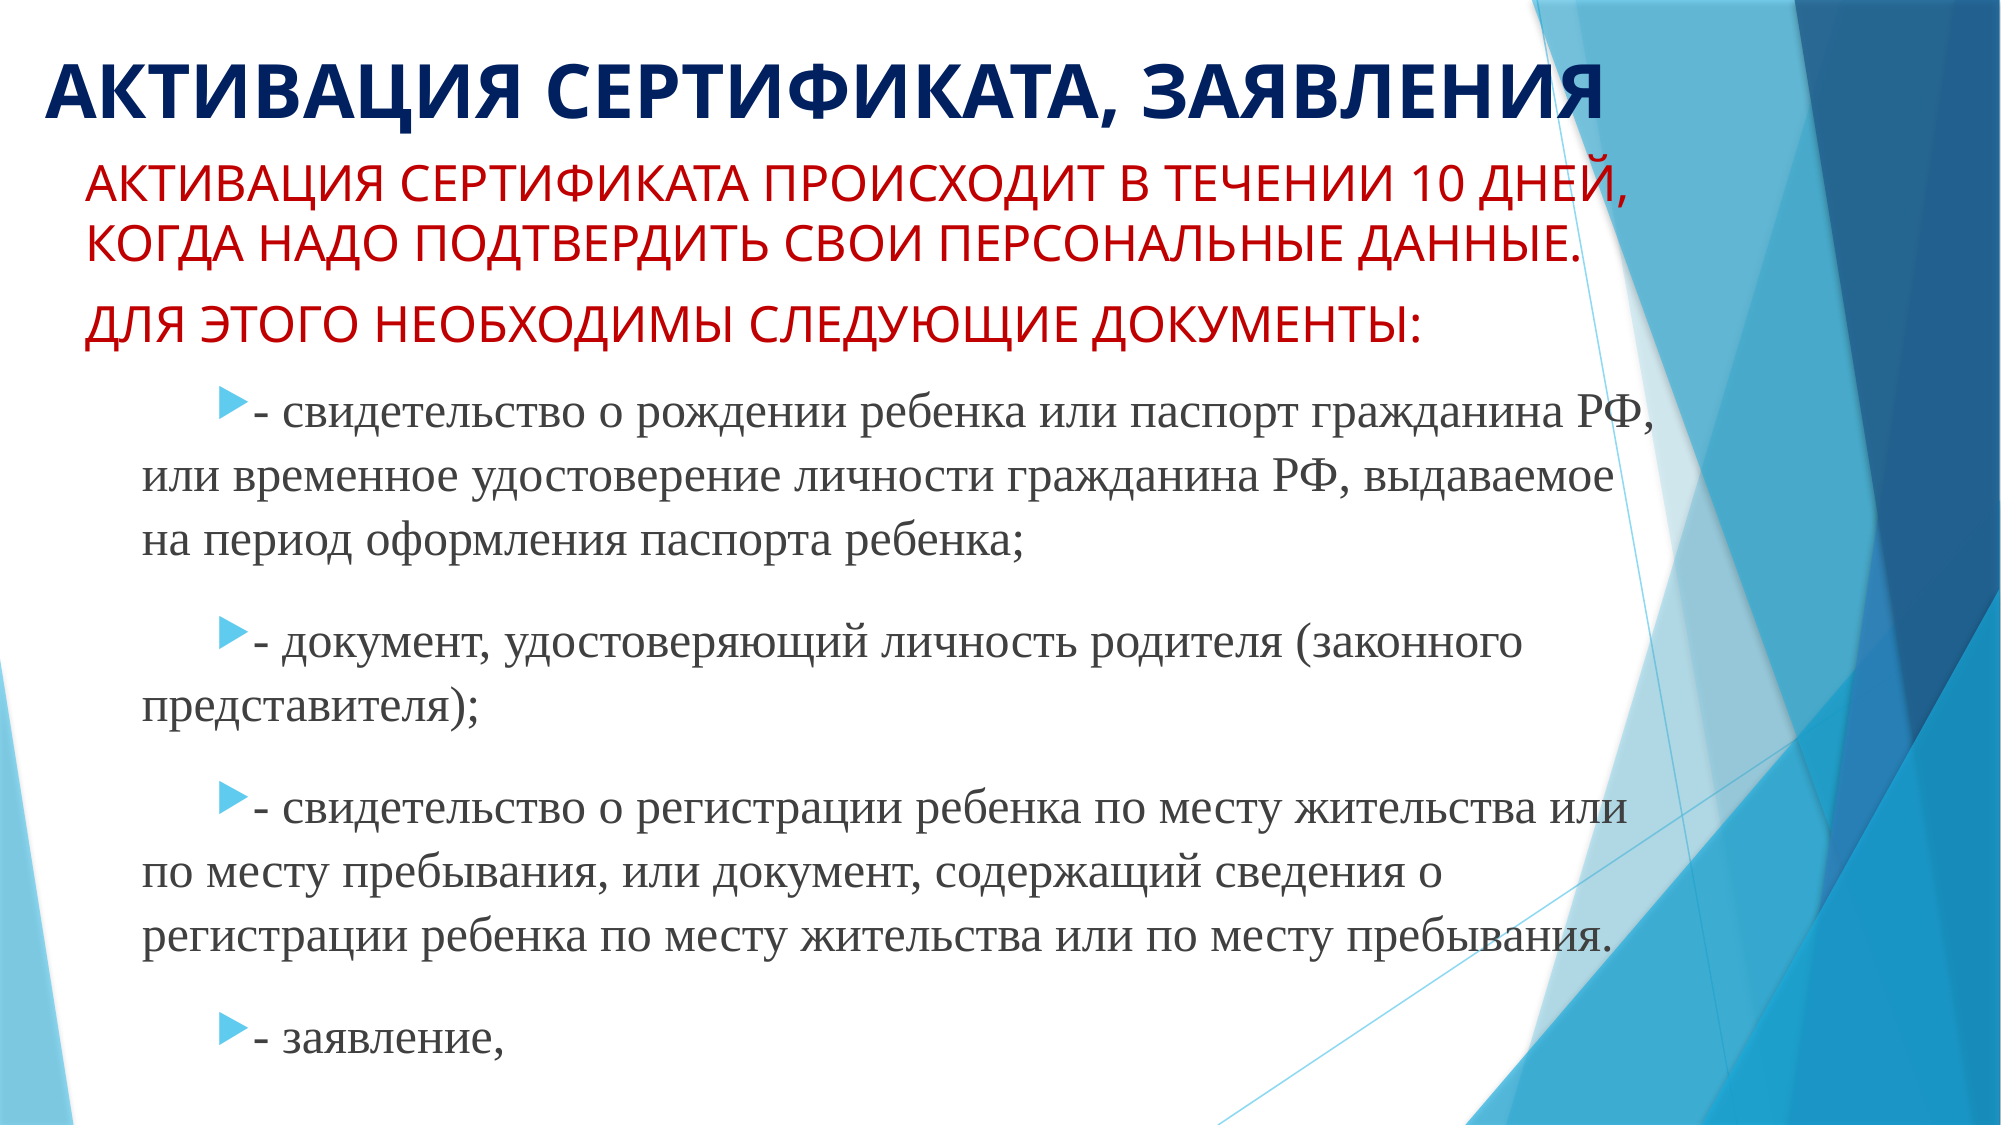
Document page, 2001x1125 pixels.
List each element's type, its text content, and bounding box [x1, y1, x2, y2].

title АКТИВАЦИЯ СЕРТИФИКАТА, ЗАЯВЛЕНИЯ [30, 35, 1717, 253]
list АКТИВАЦИЯ СЕРТИФИКАТА ПРОИСХОДИТ В ТЕЧЕНИИ 10 ДНЕЙ, КОГДА НАДО ПОДТВЕРДИТЬ СВОИ ПЕРСОНАЛЬНЫЕ ДАННЫЕ. ДЛЯ ЭТОГО НЕОБХОДИМЫ СЛЕДУЮЩИЕ ДОКУМЕНТЫ: - свидетельство о рождении ребенка или паспорт гражданина РФ, или временное удостоверение личности гражданина РФ, выдаваемое на период оформления паспорта ребенка; - документ, удостоверяющий личность родителя (законного представителя); - свидетельство о регистрации ребенка по месту жительства или по месту пребывания, или документ, содержащий сведения о регистрации ребенка по месту жительства или по месту пребывания. - заявление, [70, 144, 1677, 1081]
